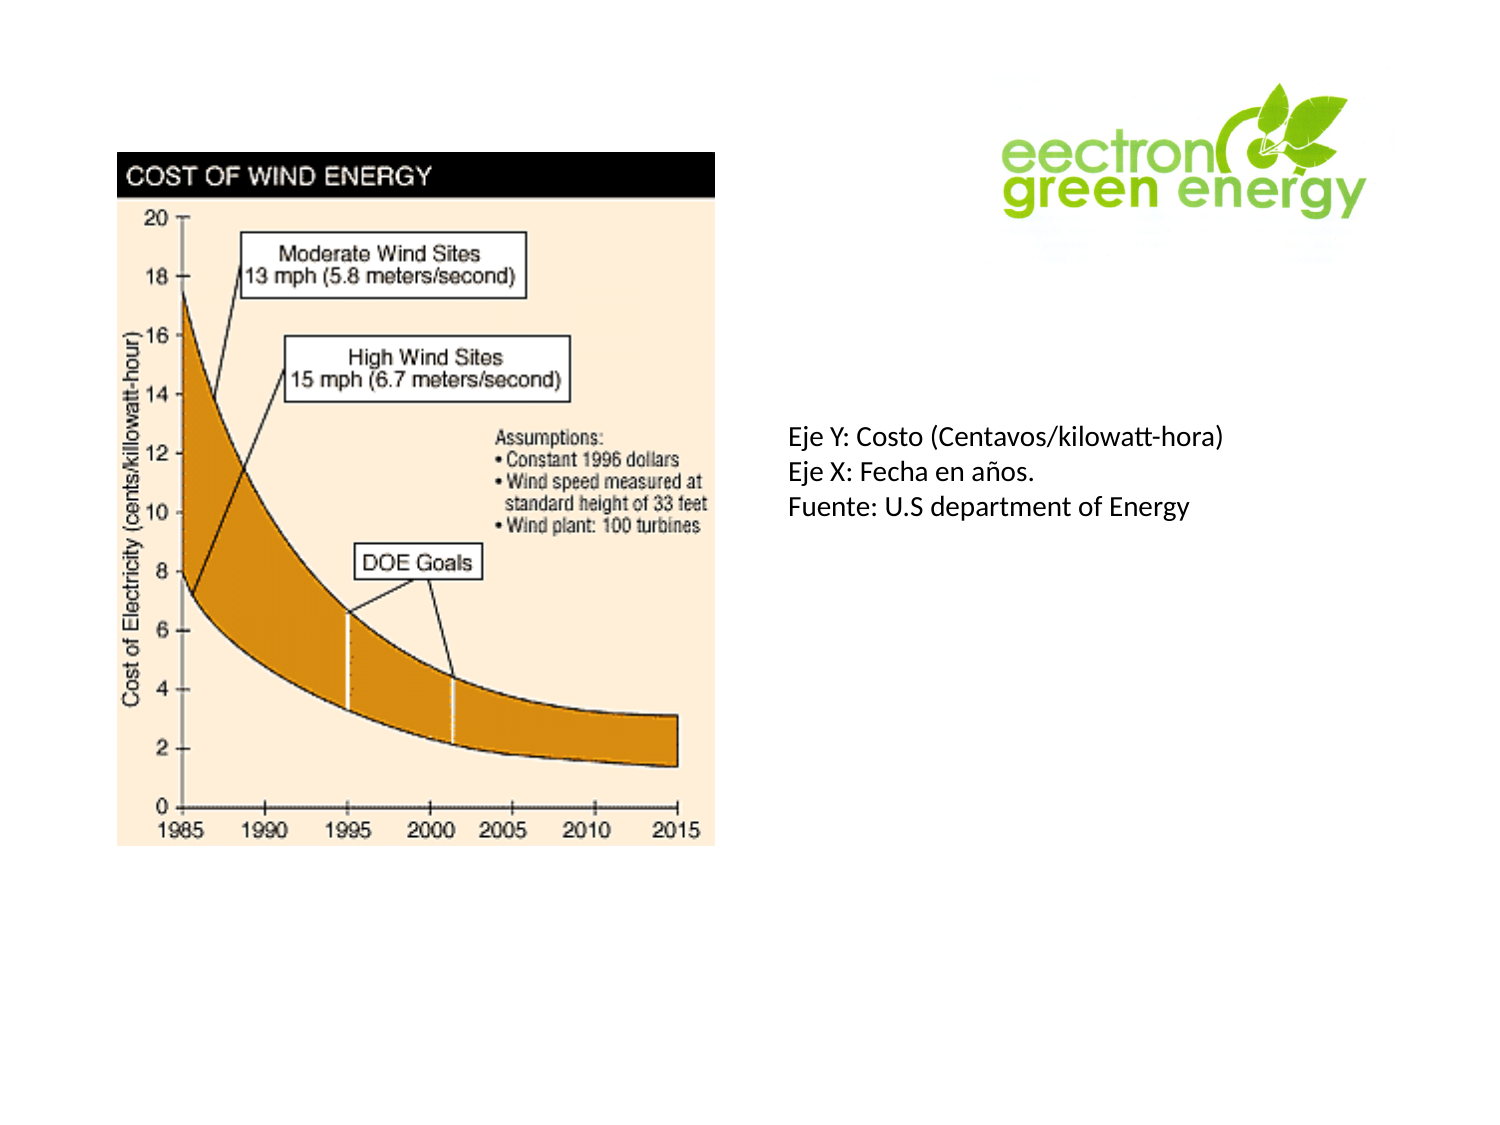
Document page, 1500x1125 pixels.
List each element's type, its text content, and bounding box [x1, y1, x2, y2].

text_box Eje Y: Costo (Centavos/kilowatt-hora) Eje X: Fecha en años. Fuente: U.S department of Energy [773, 410, 1500, 530]
picture [972, 58, 1395, 264]
picture [116, 152, 715, 846]
